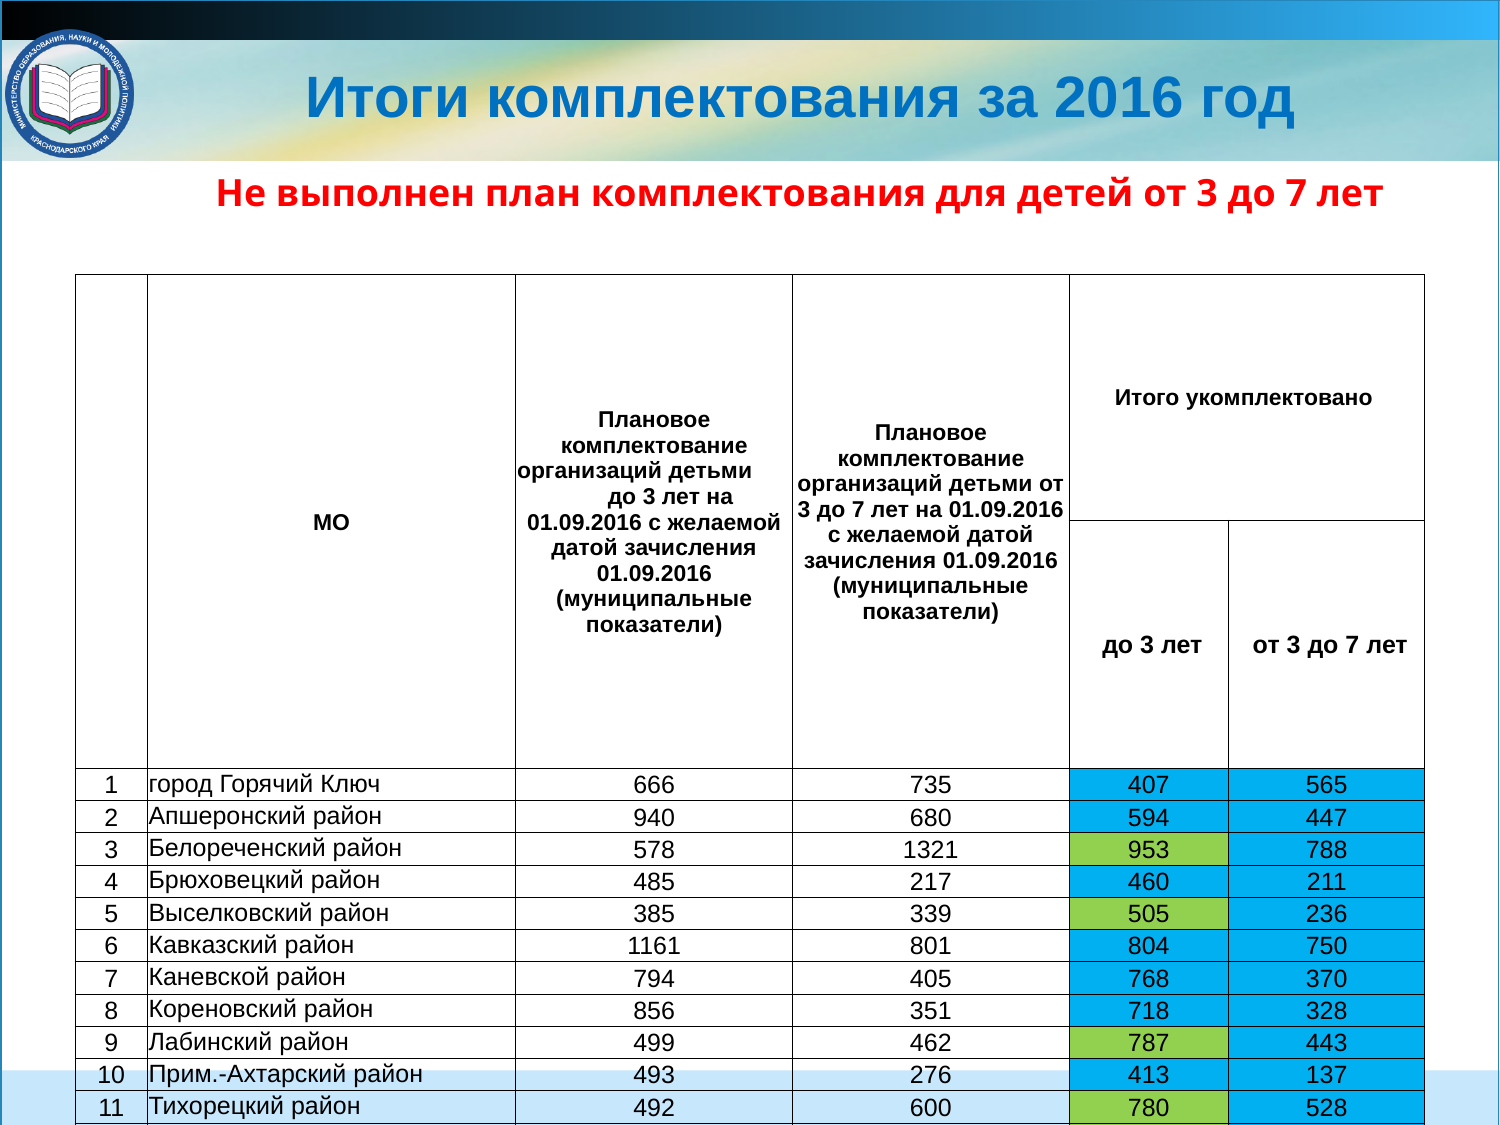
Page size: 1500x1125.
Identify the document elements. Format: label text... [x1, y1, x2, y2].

table_header Плановое комплектование организаций детьми до 3 лет на 01.09.2016 с желаемой датой зачисления 01.09.2016 (муниципальные показатели) [516, 275, 792, 768]
table_header МО [148, 275, 515, 768]
table_cell 565 [1229, 769, 1424, 800]
table_cell 505 [1070, 898, 1228, 929]
table_cell 11 [76, 1091, 147, 1123]
table_cell 217 [793, 866, 1069, 897]
table_cell 801 [793, 930, 1069, 961]
table_cell Тихорецкий район [148, 1091, 515, 1123]
table_cell 485 [516, 866, 792, 897]
table_cell Выселковский район [148, 898, 515, 929]
table_cell 750 [1229, 930, 1424, 961]
table_cell 578 [516, 833, 792, 865]
table_cell 10 [76, 1059, 147, 1090]
table_cell 447 [1229, 801, 1424, 832]
table_cell 1 [76, 769, 147, 800]
table_cell Апшеронский район [148, 801, 515, 832]
table_cell 600 [793, 1091, 1069, 1123]
table_cell 211 [1229, 866, 1424, 897]
picture [5, 29, 134, 158]
text_box Итоги комплектования за 2016 год [159, 51, 1442, 207]
table_cell 953 [1070, 833, 1228, 865]
table_cell 493 [516, 1059, 792, 1090]
table_cell 787 [1070, 1027, 1228, 1058]
table_cell 940 [516, 801, 792, 832]
table_header Плановое комплектование организаций детьми от 3 до 7 лет на 01.09.2016 с желаемой датой зачисления 01.09.2016 (муниципальные показатели) [793, 275, 1069, 768]
table_cell 804 [1070, 930, 1228, 961]
table_cell 794 [516, 962, 792, 994]
table_cell 385 [516, 898, 792, 929]
table_cell 462 [793, 1027, 1069, 1058]
table_header [76, 275, 147, 768]
table_cell 492 [516, 1091, 792, 1123]
table_cell 351 [793, 995, 1069, 1026]
table_cell 856 [516, 995, 792, 1026]
table_cell 780 [1070, 1091, 1228, 1123]
table_cell 1161 [516, 930, 792, 961]
table_cell 4 [76, 866, 147, 897]
table_cell 407 [1070, 769, 1228, 800]
table_cell 5 [76, 898, 147, 929]
table_cell Брюховецкий район [148, 866, 515, 897]
table_cell 7 [76, 962, 147, 994]
table_cell 666 [516, 769, 792, 800]
table_cell до 3 лет [1070, 521, 1228, 768]
table_cell 443 [1229, 1027, 1424, 1058]
table_cell 718 [1070, 995, 1228, 1026]
table_cell 768 [1070, 962, 1228, 994]
table_cell 2 [76, 801, 147, 832]
table_cell 405 [793, 962, 1069, 994]
text_box [0, 0, 1500, 1125]
table_cell 594 [1070, 801, 1228, 832]
table_cell 499 [516, 1027, 792, 1058]
table_cell 276 [793, 1059, 1069, 1090]
table_cell 9 [76, 1027, 147, 1058]
table_cell 1321 [793, 833, 1069, 865]
table_cell 137 [1229, 1059, 1424, 1090]
table_cell Лабинский район [148, 1027, 515, 1058]
table_cell 735 [793, 769, 1069, 800]
table_cell Кавказский район [148, 930, 515, 961]
table_cell 328 [1229, 995, 1424, 1026]
table_cell 370 [1229, 962, 1424, 994]
table_header Итого укомплектовано [1070, 275, 1424, 520]
table_cell 8 [76, 995, 147, 1026]
table_cell 788 [1229, 833, 1424, 865]
table_cell от 3 до 7 лет [1229, 521, 1424, 768]
table_cell 236 [1229, 898, 1424, 929]
table_cell 528 [1229, 1091, 1424, 1123]
table_cell Прим.-Ахтарский район [148, 1059, 515, 1090]
table_cell 680 [793, 801, 1069, 832]
table_cell город Горячий Ключ [148, 769, 515, 800]
table_cell Каневской район [148, 962, 515, 994]
table_cell 460 [1070, 866, 1228, 897]
table_cell 339 [793, 898, 1069, 929]
table_cell Белореченский район [148, 833, 515, 865]
table_cell 3 [76, 833, 147, 865]
table_cell 6 [76, 930, 147, 961]
text_box Не выполнен план комплектования для детей от 3 до 7 лет [200, 161, 1410, 222]
table_cell Кореновский район [148, 995, 515, 1026]
table_cell 413 [1070, 1059, 1228, 1090]
